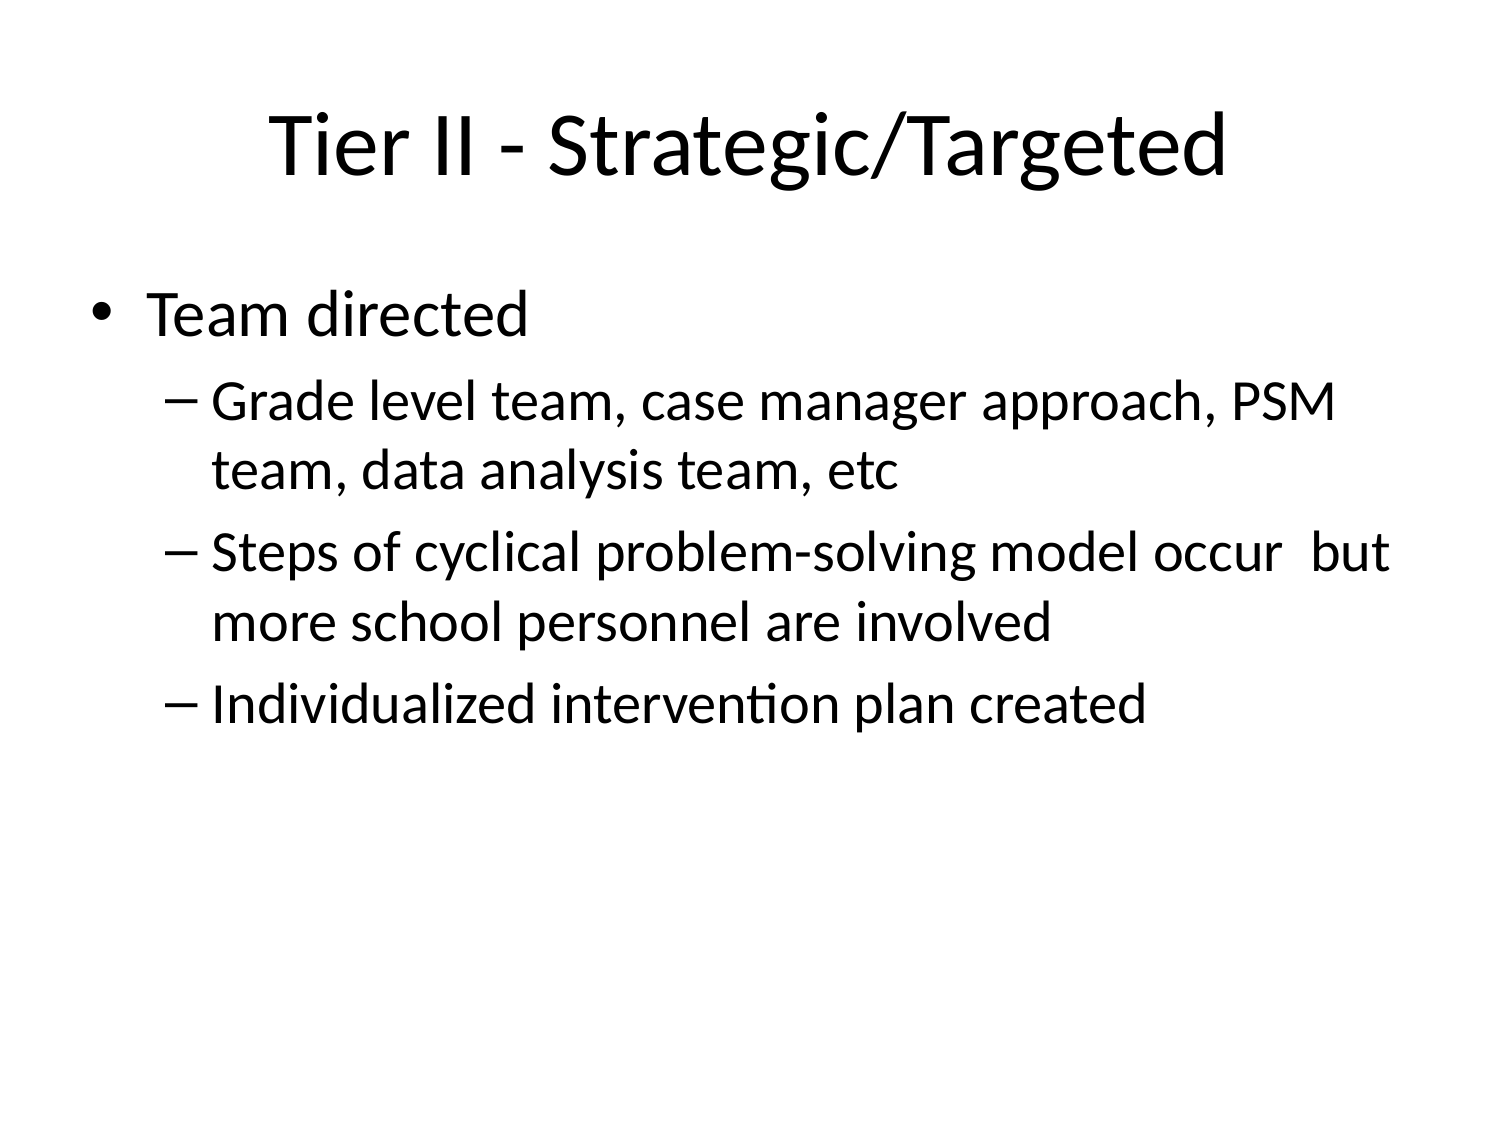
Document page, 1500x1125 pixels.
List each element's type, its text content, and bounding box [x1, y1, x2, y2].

title Tier II - Strategic/Targeted [75, 45, 1425, 233]
list Team directed Grade level team, case manager approach, PSM team, data analysis team, etc Steps of cyclical problem-solving model occur but more school personnel are involved Individualized intervention plan created [75, 262, 1425, 1005]
